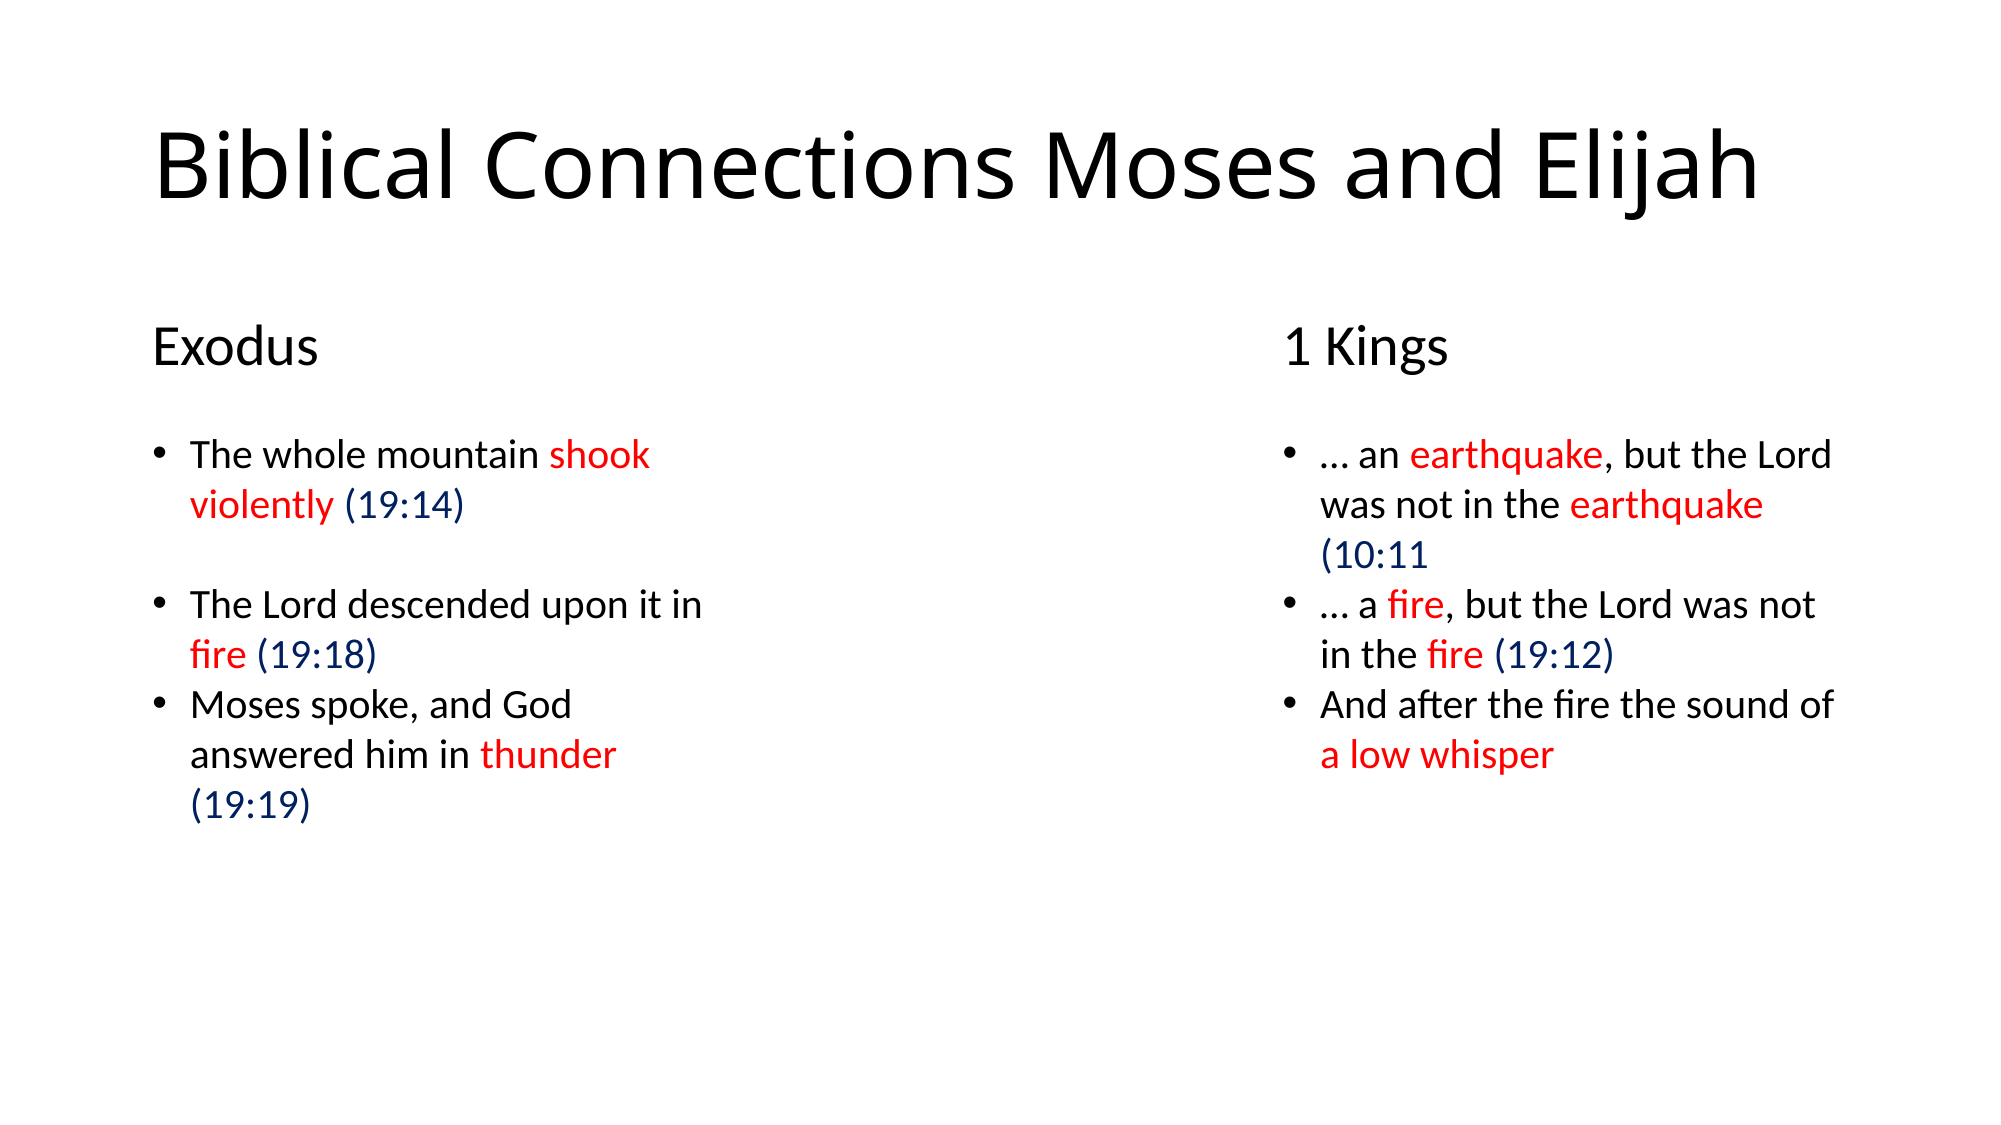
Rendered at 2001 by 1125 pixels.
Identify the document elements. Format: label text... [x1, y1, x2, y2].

title Biblical Connections Moses and Elijah [137, 59, 1863, 278]
list Exodus The whole mountain shook violently (19:14) The Lord descended upon it in fire (19:18) Moses spoke, and God answered him in thunder (19:19) 1 Kings … an earthquake, but the Lord was not in the earthquake (10:11 … a fire, but the Lord was not in the fire (19:12) And after the fire the sound of a low whisper [137, 299, 1863, 1014]
